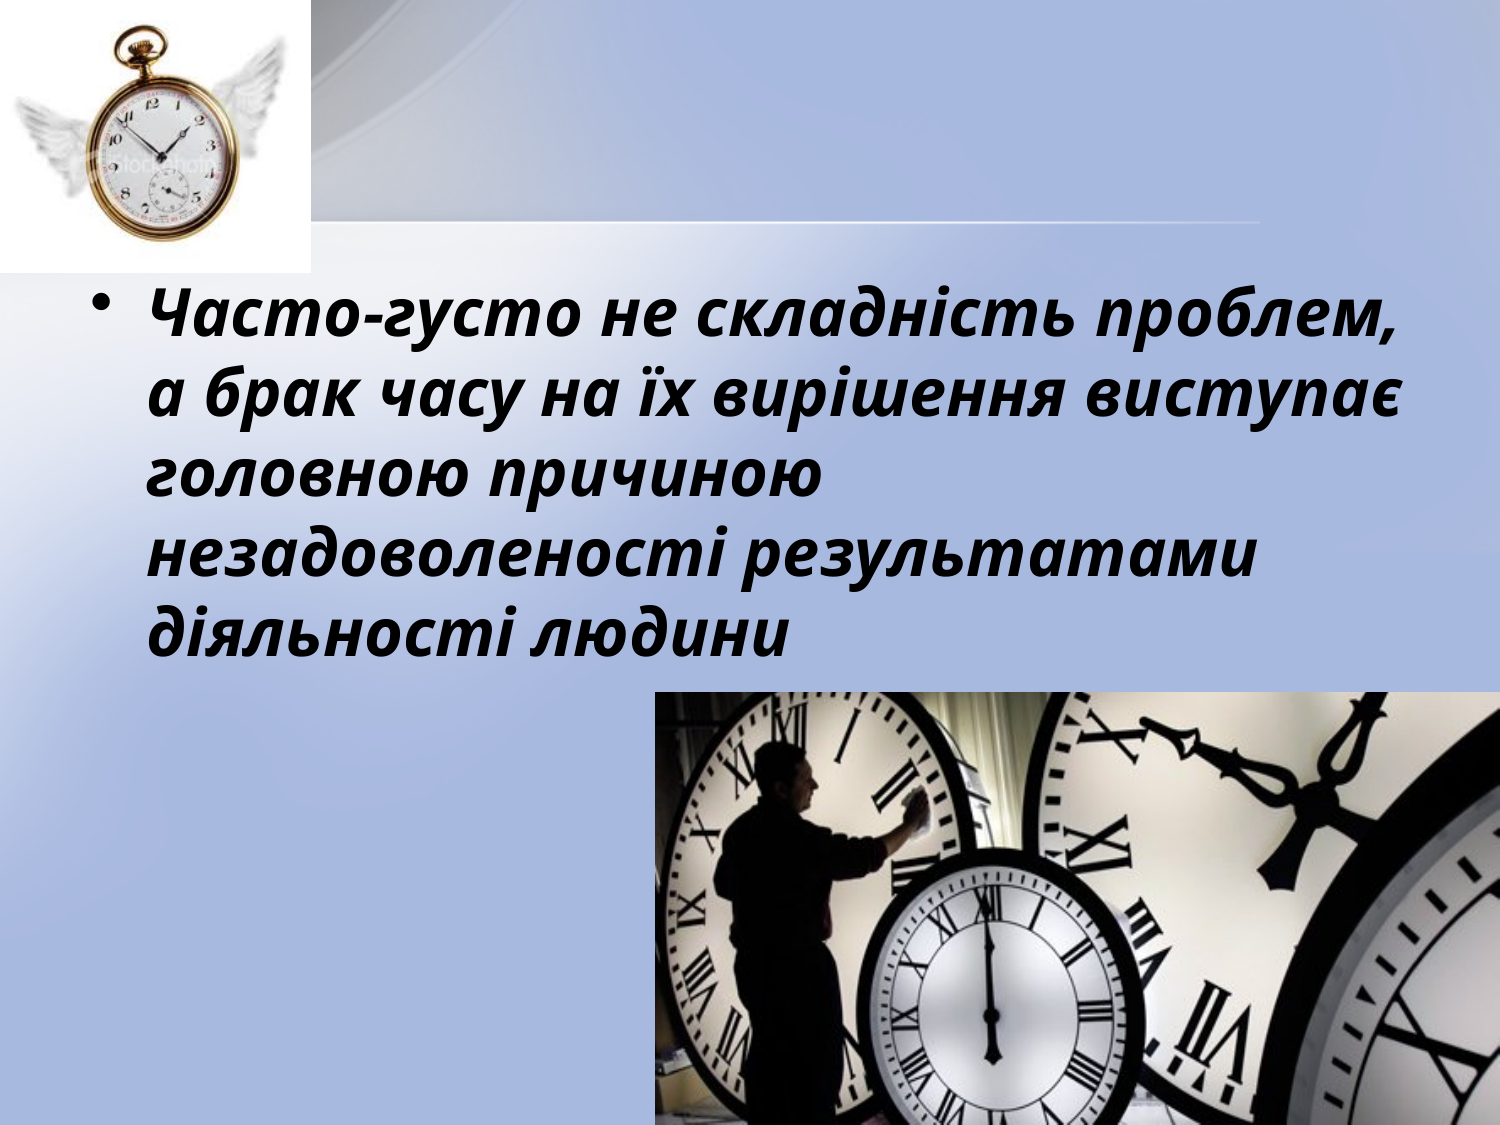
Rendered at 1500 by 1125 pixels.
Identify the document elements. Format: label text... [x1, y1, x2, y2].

picture [0, 0, 1500, 1125]
list Часто-густо не складність проблем, а брак часу на їх вирішення виступає головною причиною незадоволеності результатами діяльності людини А.В.Шегда [74, 262, 1426, 1006]
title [654, 691, 1500, 1125]
